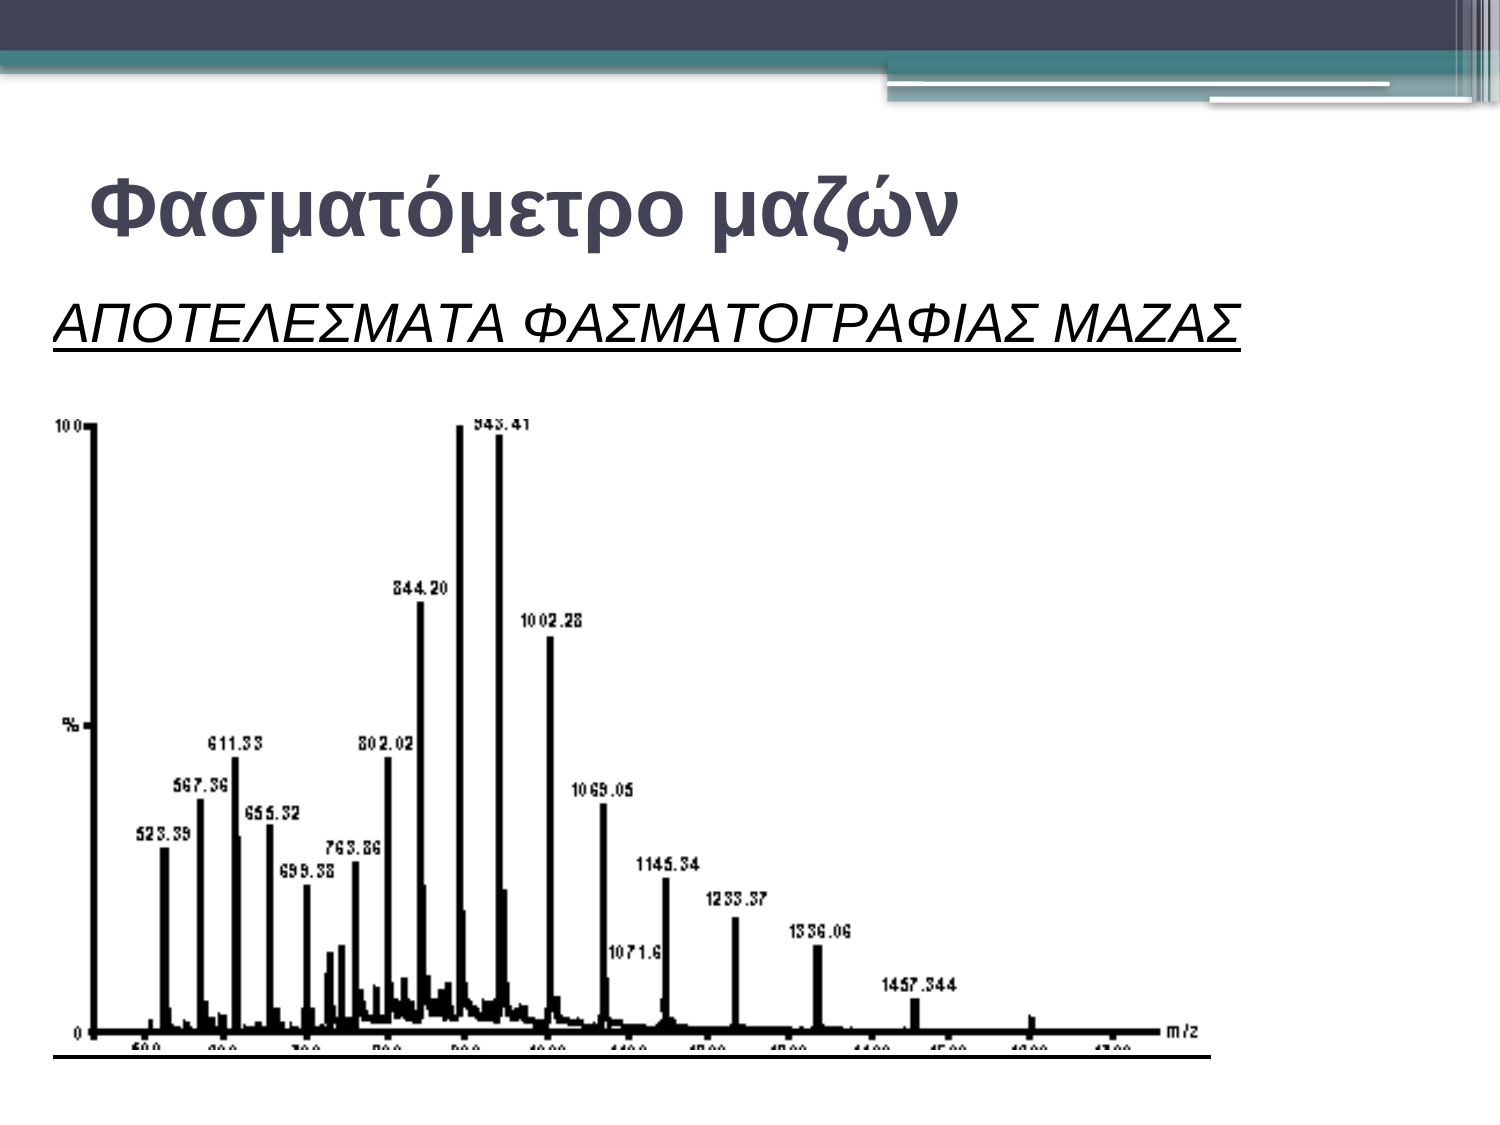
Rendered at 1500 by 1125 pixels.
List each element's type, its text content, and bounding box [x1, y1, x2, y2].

title Φασματόμετρο μαζών [75, 115, 1425, 287]
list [52, 290, 1448, 1125]
